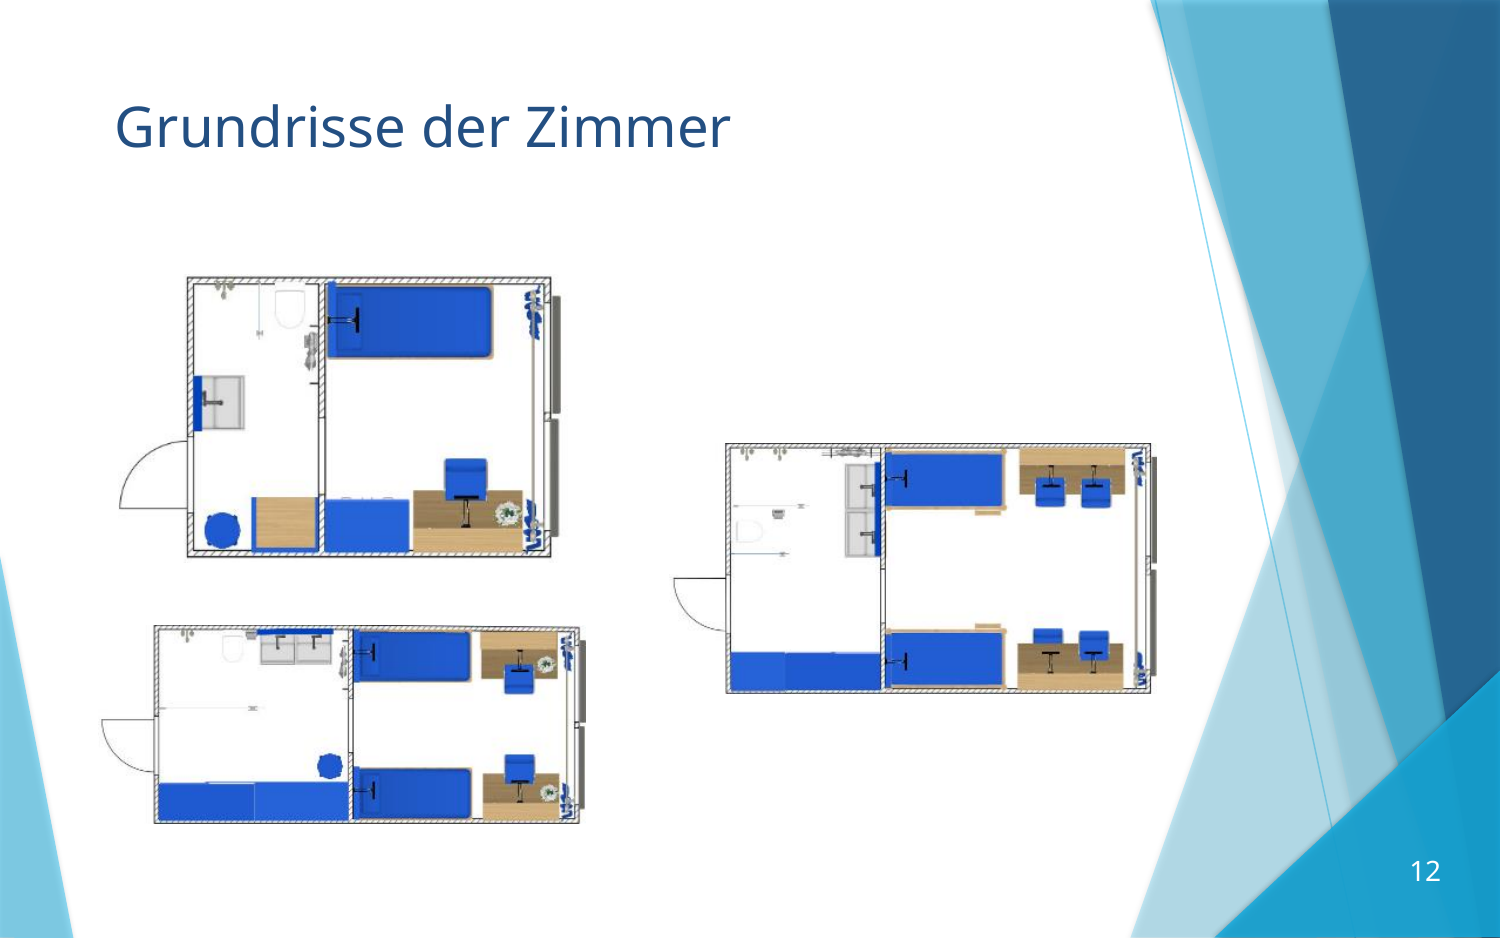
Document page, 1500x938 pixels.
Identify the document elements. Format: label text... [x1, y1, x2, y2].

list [98, 625, 587, 824]
slide_number 12 [1372, 847, 1457, 898]
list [668, 442, 1158, 694]
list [117, 274, 570, 564]
title Grundrisse der Zimmer [99, 83, 1142, 231]
